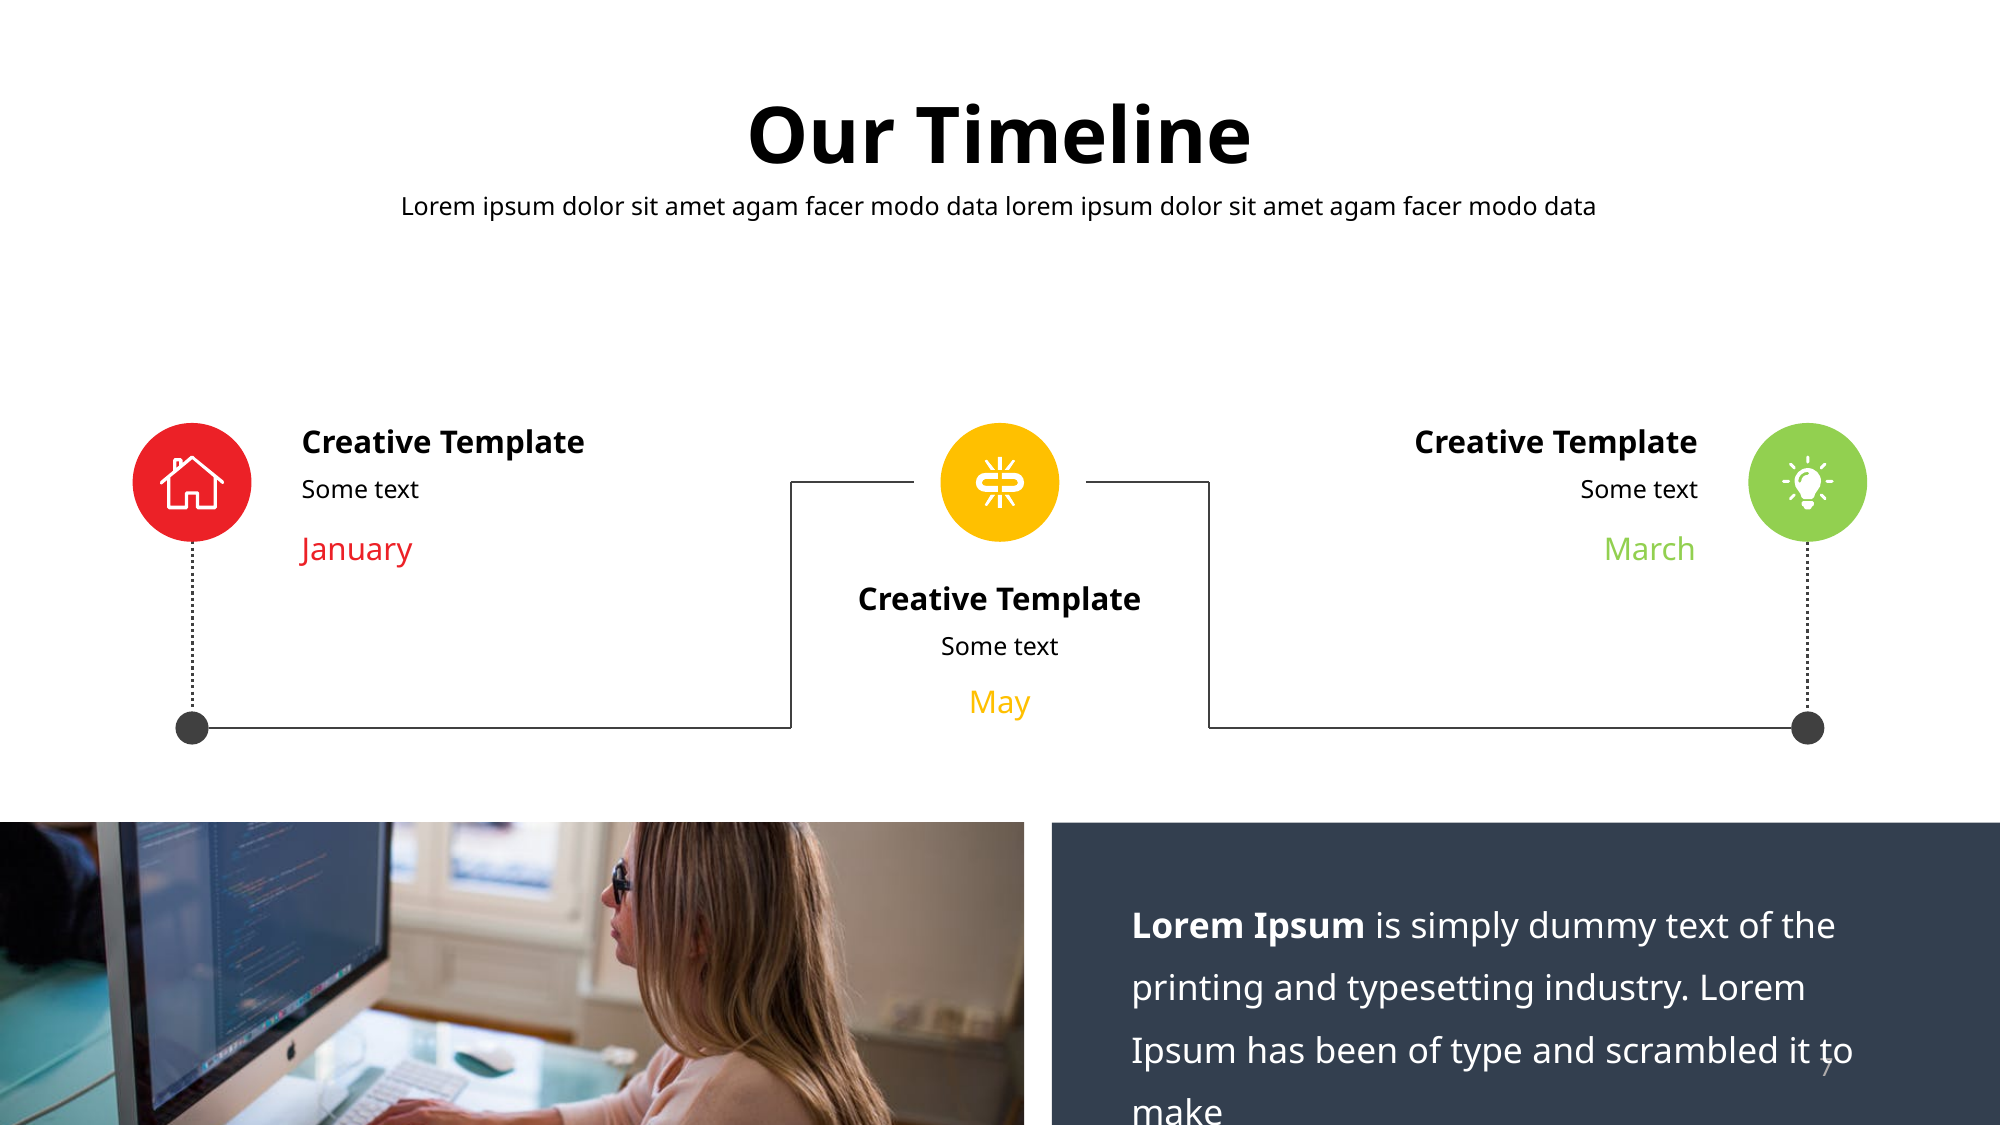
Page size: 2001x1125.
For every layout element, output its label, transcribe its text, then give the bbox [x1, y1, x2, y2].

text_box [1789, 463, 1796, 470]
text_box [832, 572, 1168, 728]
text_box [1781, 479, 1791, 483]
text_box [174, 710, 210, 746]
text_box [1820, 463, 1827, 470]
picture [0, 822, 1025, 1125]
text_box [1801, 501, 1814, 510]
text_box [939, 421, 1061, 543]
text_box [1790, 710, 1826, 746]
text_box Lorem Ipsum is simply dummy text of the printing and typesetting industry. Lorem Ipsum has been of type and scrambled it to make [1116, 875, 1936, 1125]
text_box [286, 414, 623, 575]
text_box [975, 456, 1024, 509]
text_box [1789, 493, 1796, 501]
text_box [1820, 493, 1827, 501]
text_box [131, 421, 253, 543]
text_box [1794, 468, 1822, 500]
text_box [1377, 414, 1714, 575]
text_box Lorem ipsum dolor sit amet agam facer modo data lorem ipsum dolor sit amet agam facer modo data [137, 186, 1863, 227]
text_box Our Timeline [137, 78, 1863, 186]
text_box [159, 455, 225, 510]
text_box [1747, 421, 1869, 543]
text_box [1051, 822, 2000, 1125]
